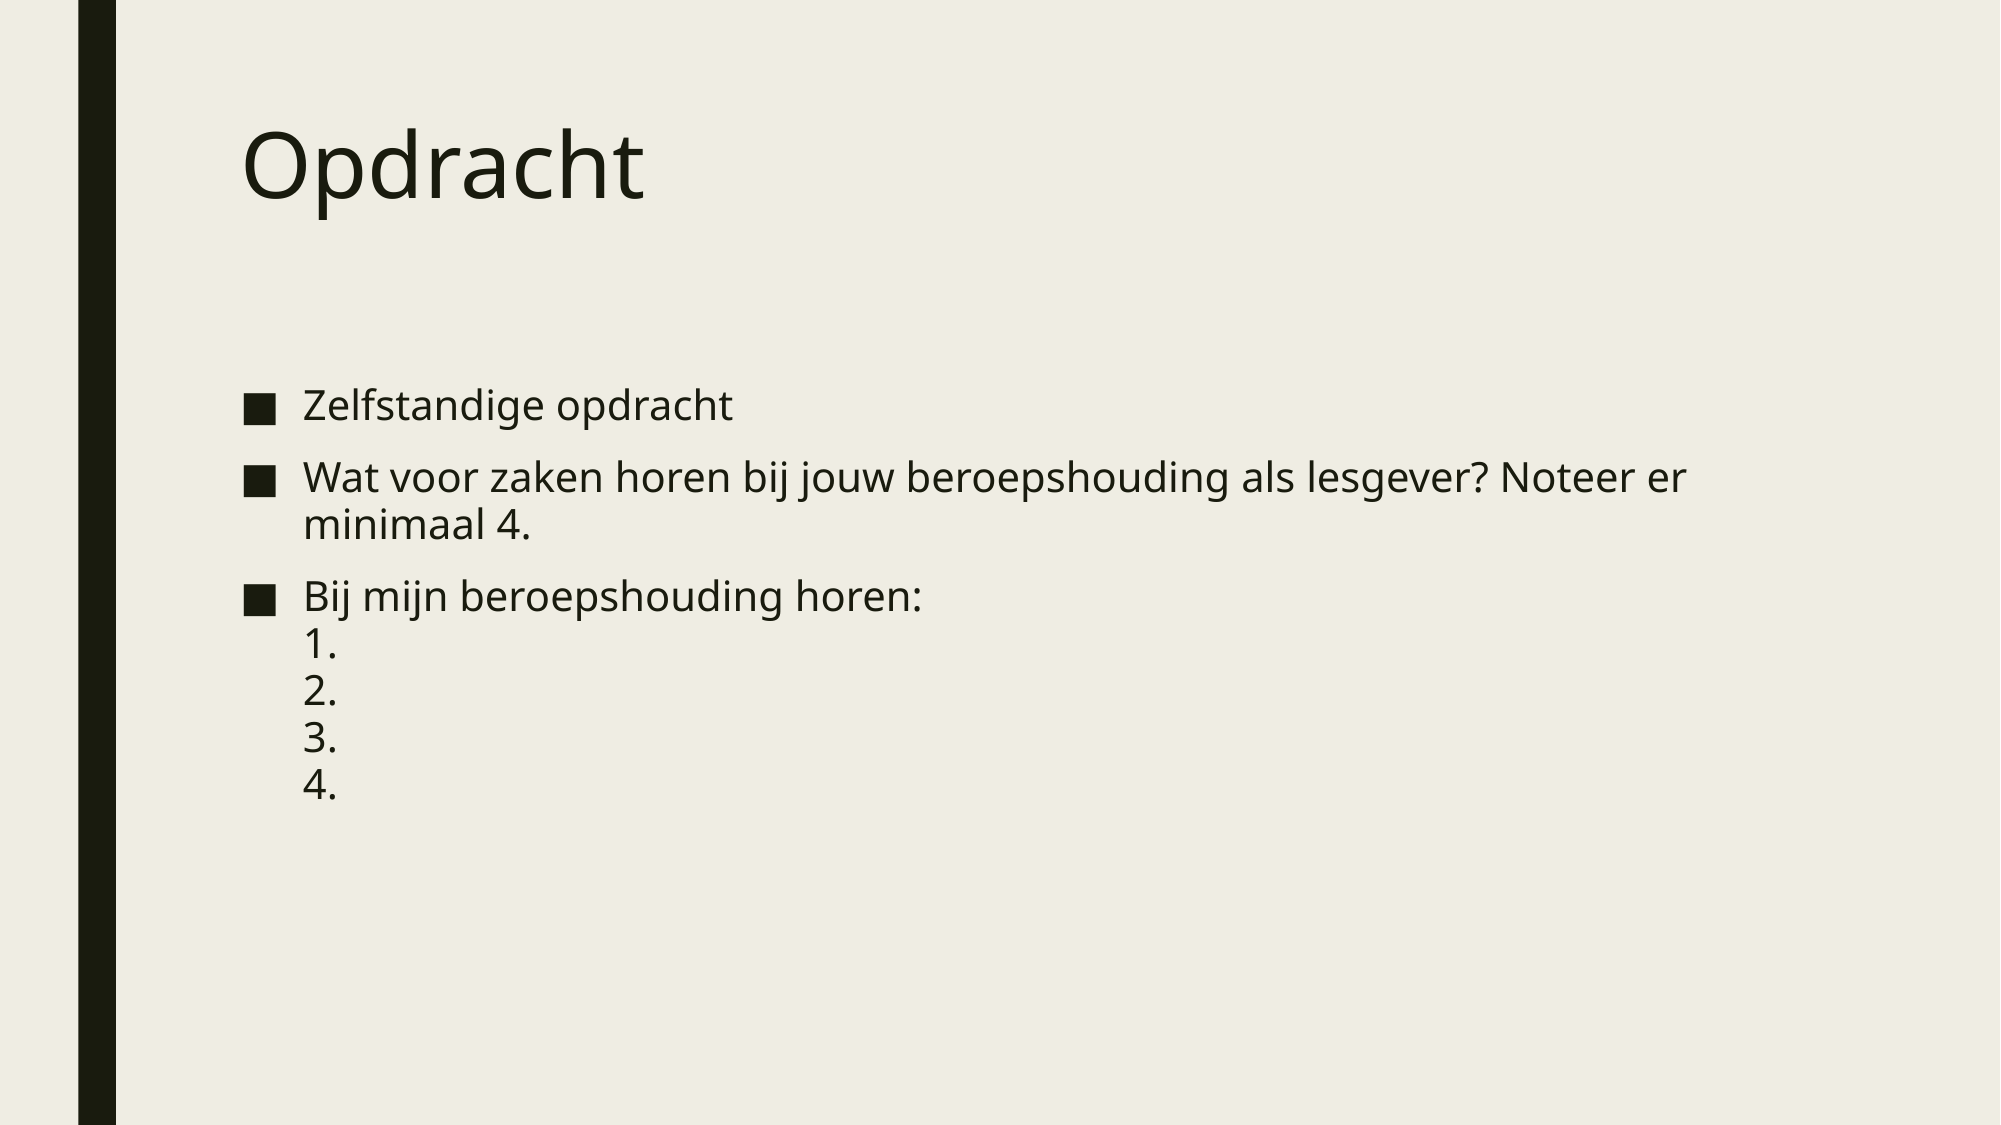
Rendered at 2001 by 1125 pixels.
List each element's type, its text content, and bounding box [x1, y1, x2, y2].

list Zelfstandige opdracht Wat voor zaken horen bij jouw beroepshouding als lesgever? Noteer er minimaal 4. Bij mijn beroepshouding horen: 1. 2. 3. 4. [225, 375, 1800, 963]
title Opdracht [225, 112, 1800, 357]
